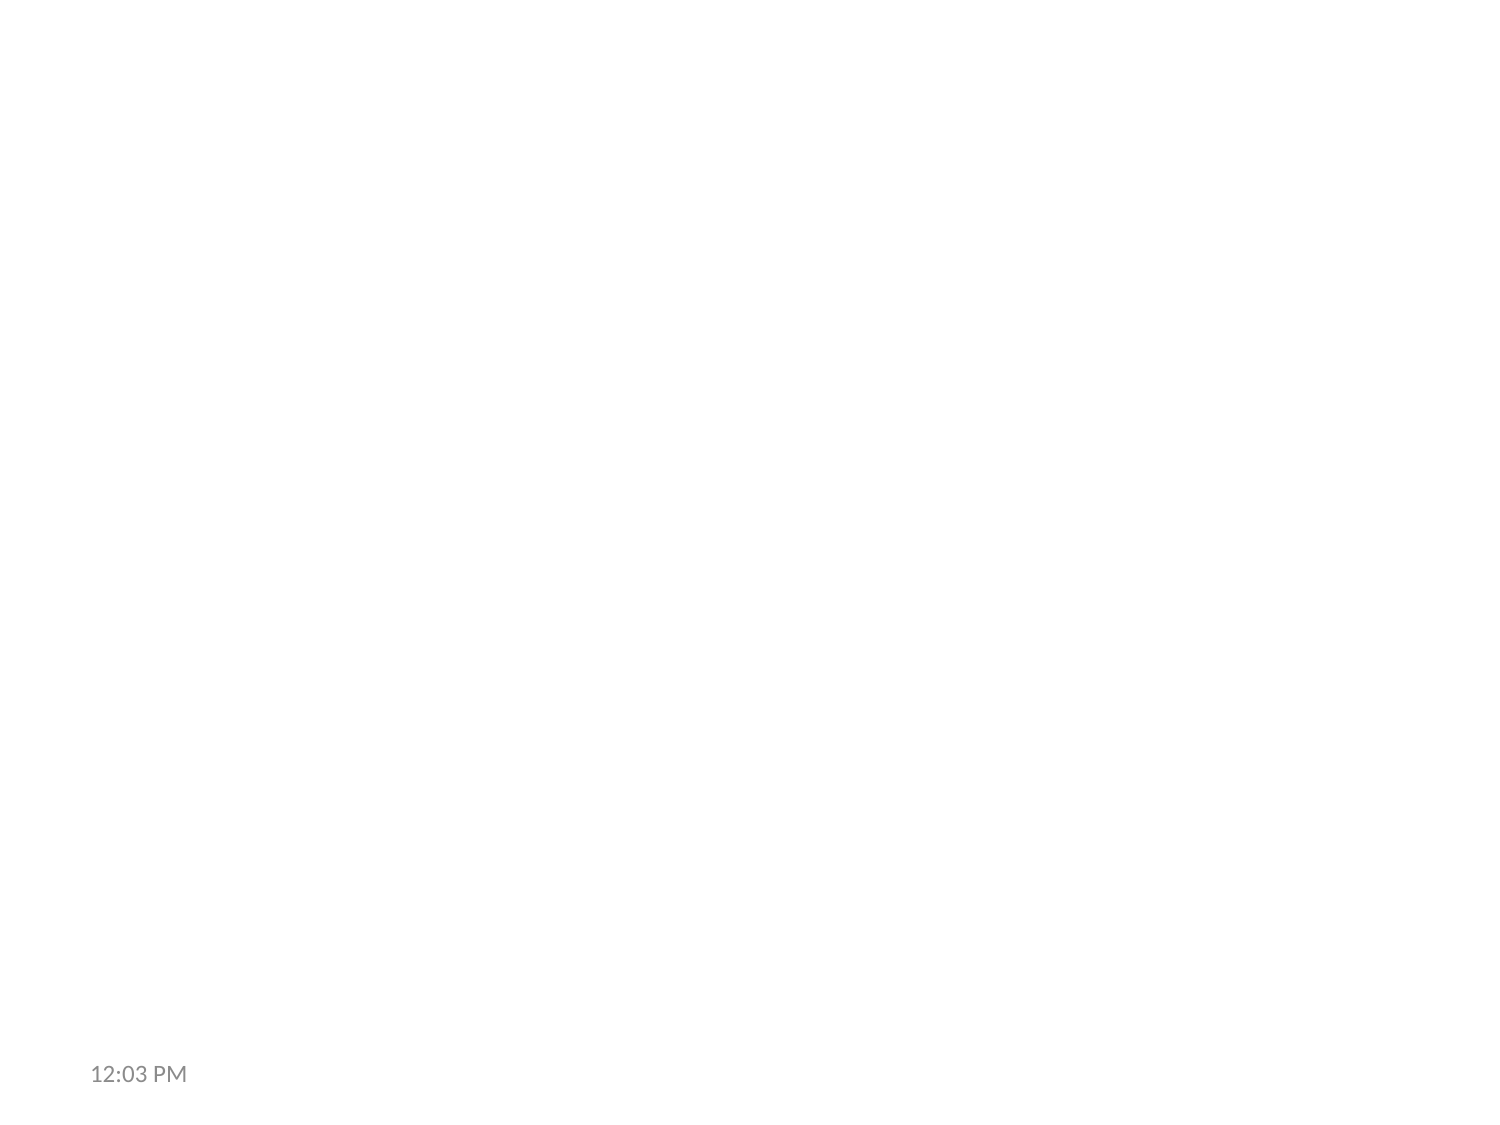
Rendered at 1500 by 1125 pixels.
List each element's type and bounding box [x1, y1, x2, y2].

slide_number [75, 1042, 425, 1103]
